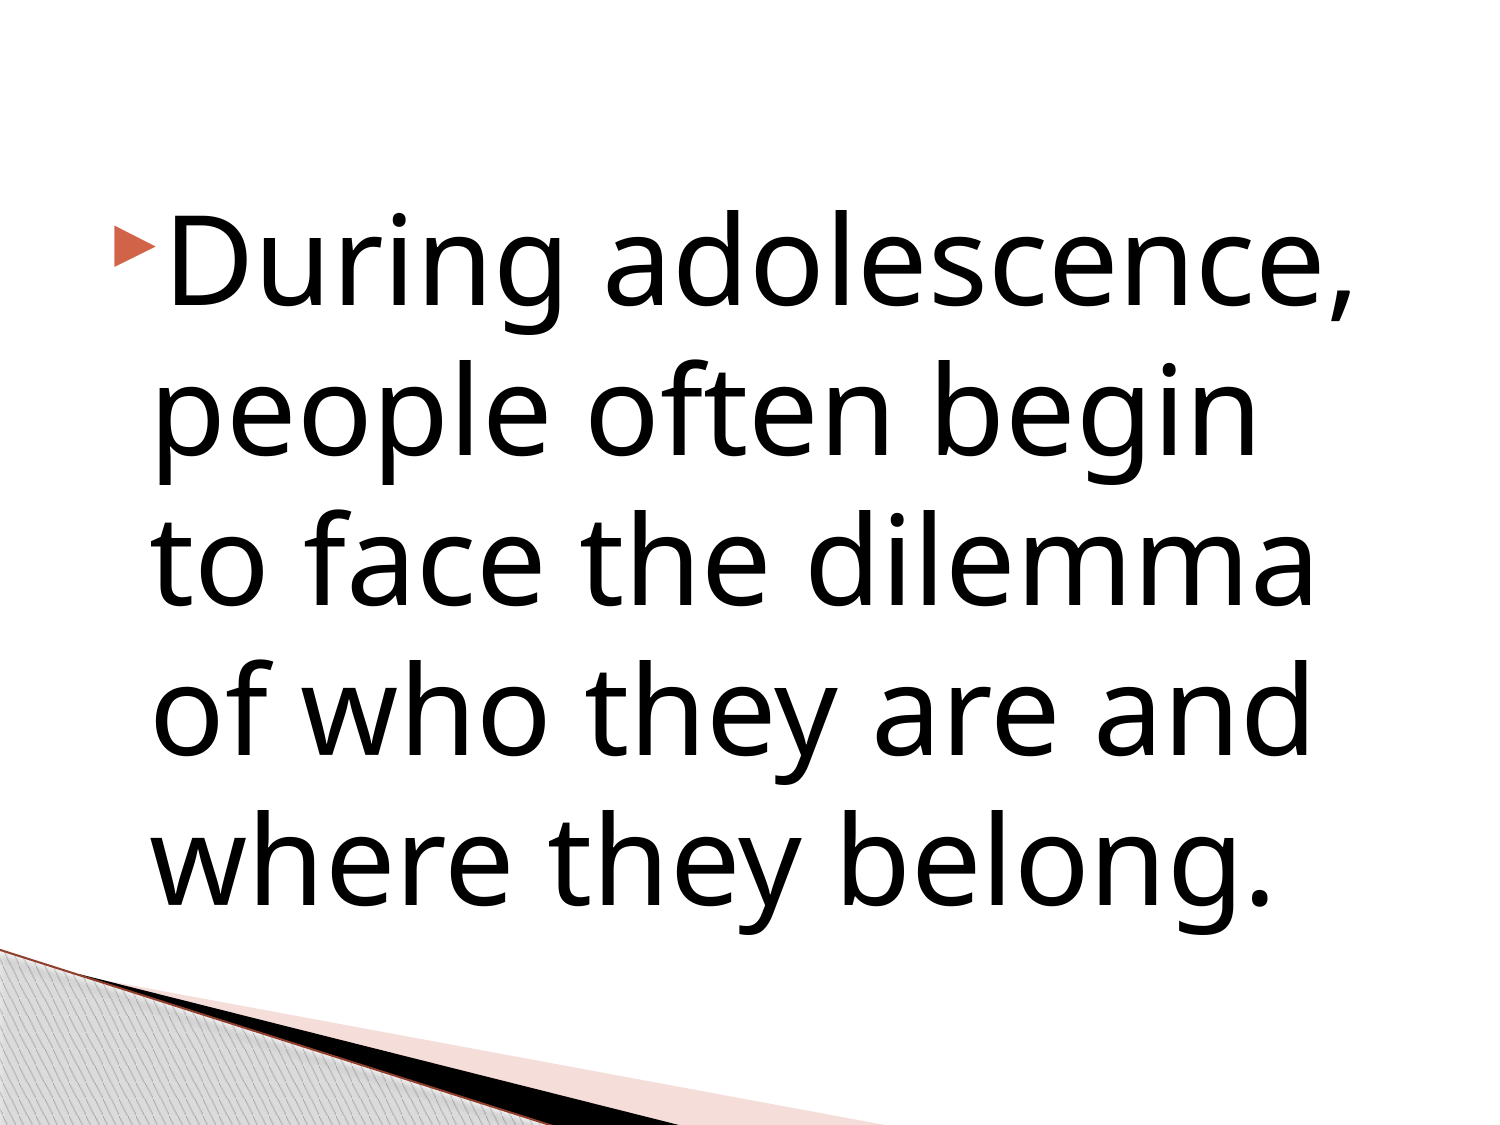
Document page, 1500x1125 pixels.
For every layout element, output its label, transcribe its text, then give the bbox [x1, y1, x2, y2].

list During adolescence, people often begin to face the dilemma of who they are and where they belong. [75, 172, 1425, 986]
